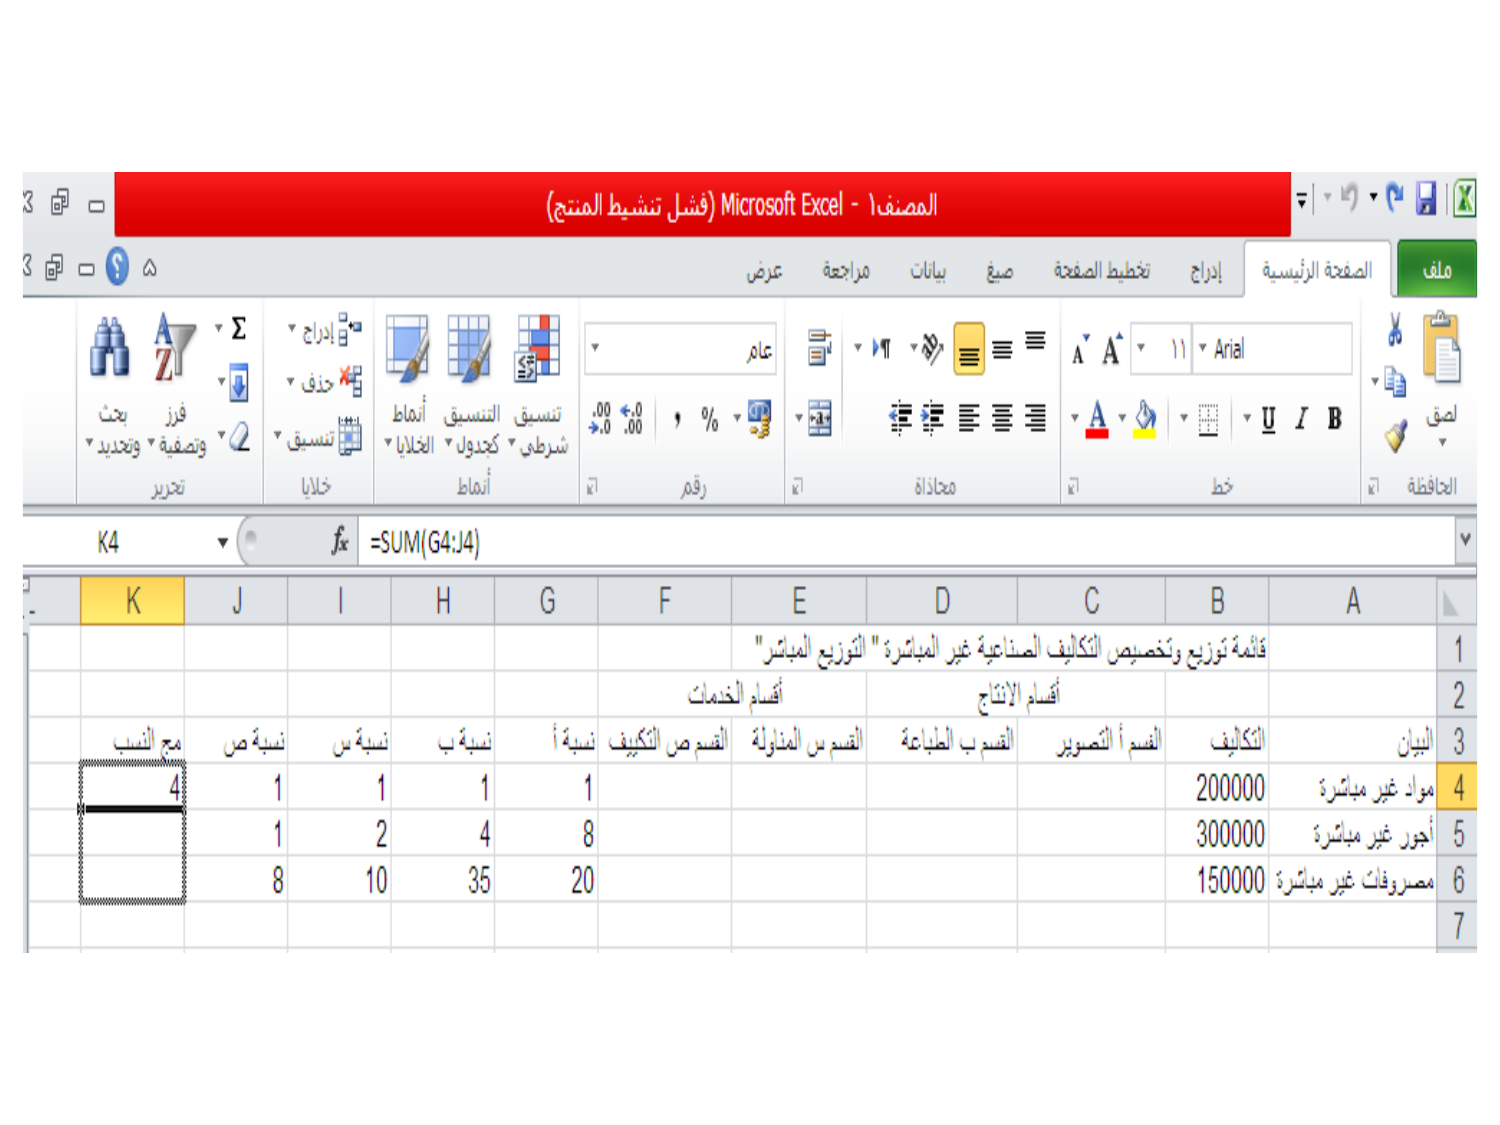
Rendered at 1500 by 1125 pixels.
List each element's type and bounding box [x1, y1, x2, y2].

picture [22, 172, 1478, 953]
